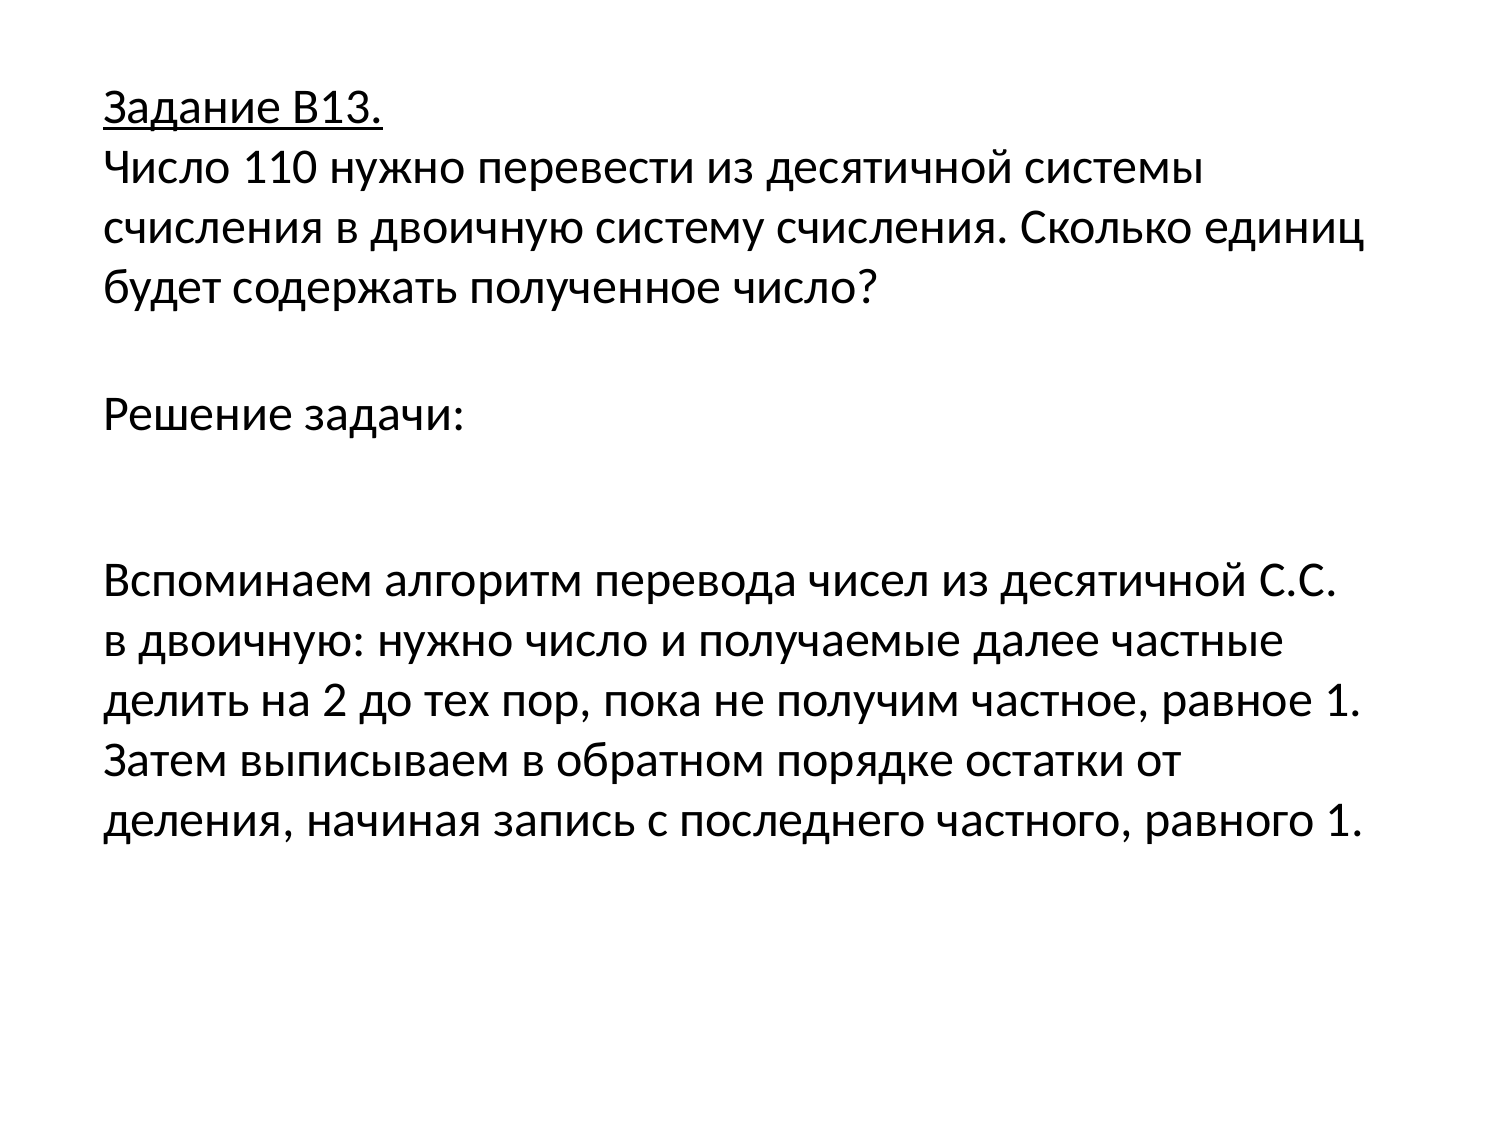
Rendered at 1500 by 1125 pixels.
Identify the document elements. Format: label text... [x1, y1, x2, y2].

text_box Задание В13. Число 110 нужно перевести из десятичной системы счисления в двоичную систему счисления. Сколько единиц будет содержать полученное число? [88, 66, 1388, 322]
text_box Вспоминаем алгоритм перевода чисел из десятичной С.С. в двоичную: нужно число и получаемые далее частные делить на 2 до тех пор, пока не получим частное, равное 1. Затем выписываем в обратном порядке остатки от деления, начиная запись с последнего частного, равного 1. [88, 538, 1388, 854]
text_box Решение задачи: [88, 373, 538, 449]
